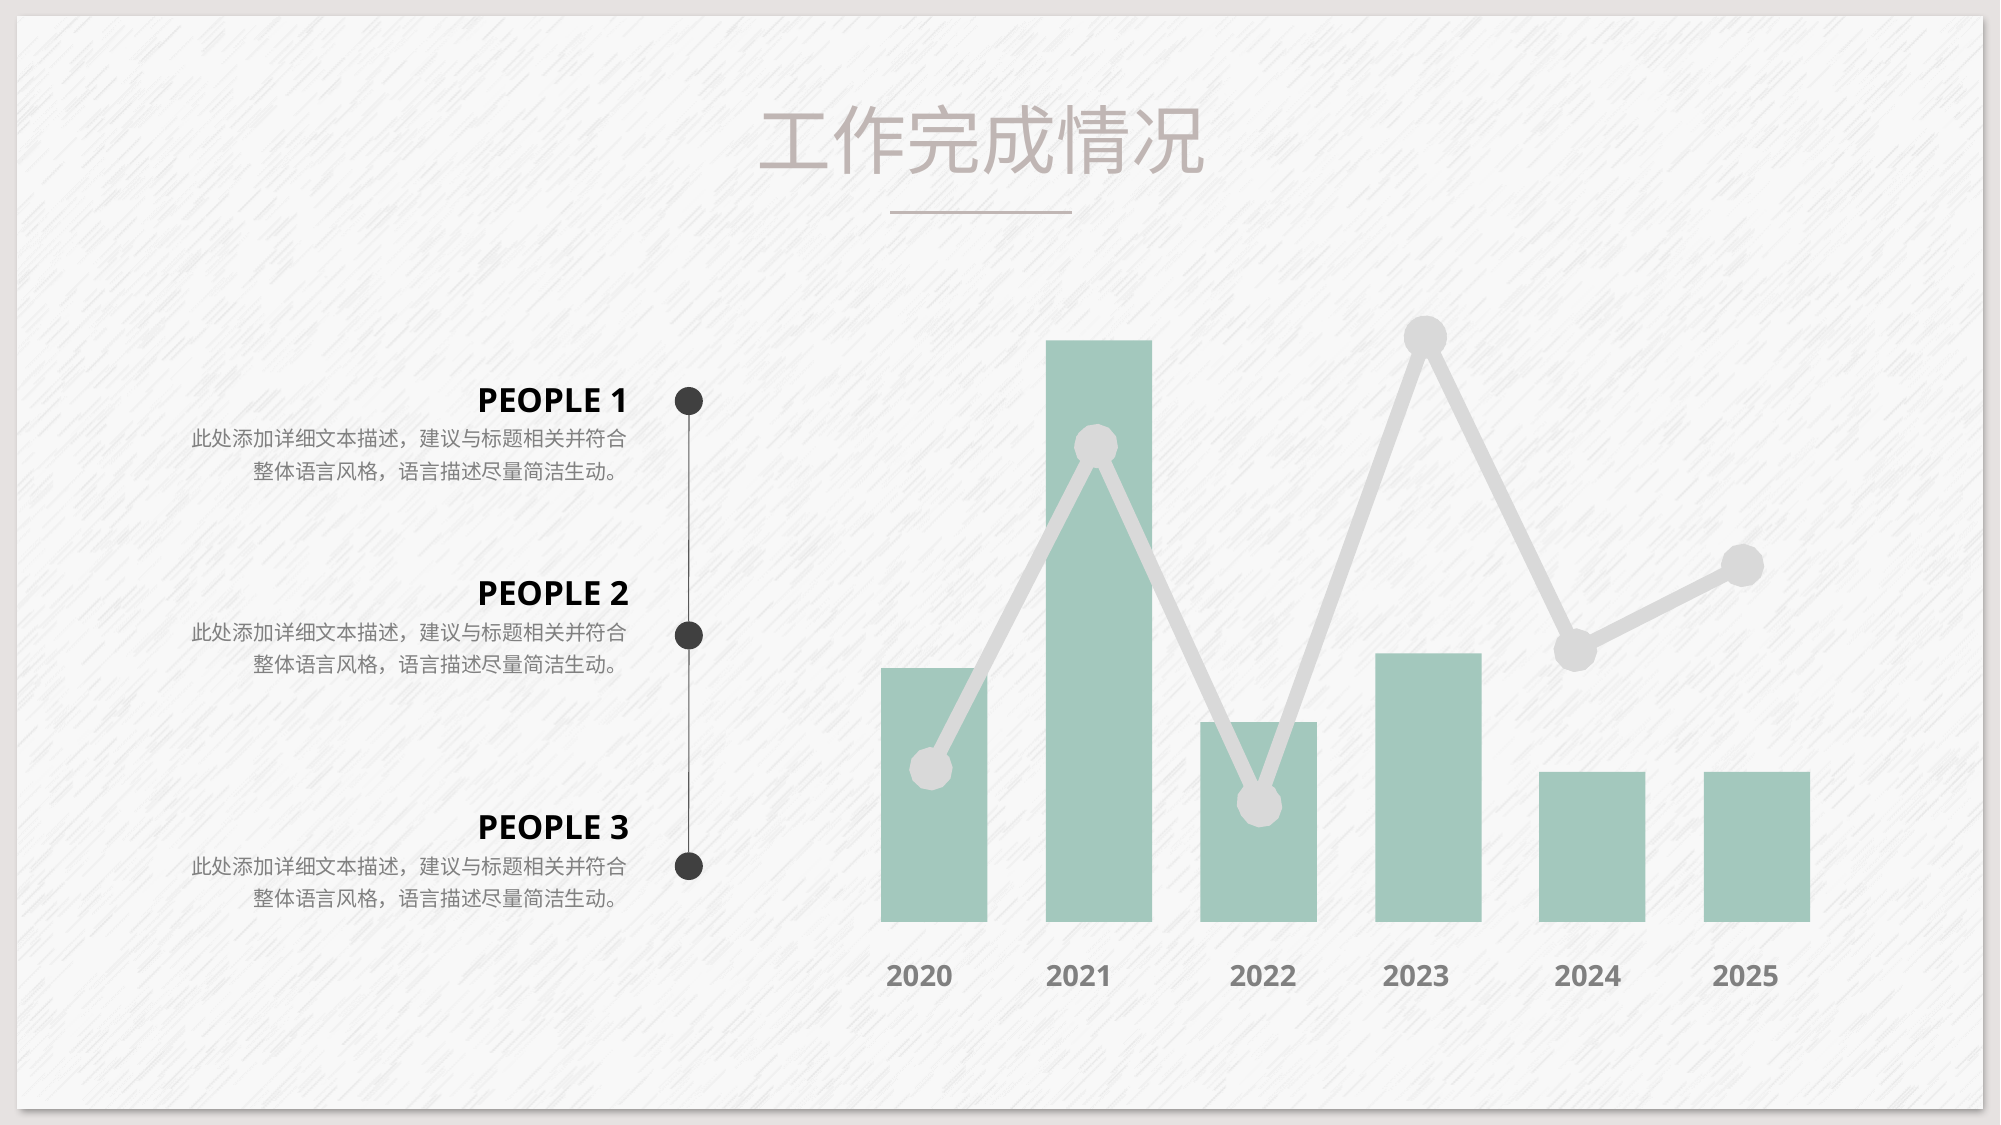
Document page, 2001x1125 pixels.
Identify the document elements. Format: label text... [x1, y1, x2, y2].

text_box 此处添加详细文本描述，建议与标题相关并符合整体语言风格，语言描述尽量简洁生动。 [166, 411, 642, 491]
text_box [1539, 771, 1646, 914]
text_box 2021 [1031, 914, 1165, 1000]
text_box 2025 [1697, 914, 1831, 1000]
text_box [1200, 803, 1317, 922]
text_box [1375, 653, 1482, 914]
text_box 此处添加详细文本描述，建议与标题相关并符合整体语言风格，语言描述尽量简洁生动。 [166, 838, 642, 919]
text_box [1575, 565, 1743, 651]
text_box PEOPLE 3 [437, 798, 644, 854]
text_box PEOPLE 2 [439, 564, 644, 620]
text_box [1425, 337, 1576, 651]
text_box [674, 387, 703, 881]
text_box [1096, 445, 1261, 806]
text_box [1045, 769, 1153, 914]
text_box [930, 446, 1096, 769]
text_box 2022 [1214, 914, 1337, 1000]
text_box [881, 668, 988, 914]
text_box 2023 [1367, 914, 1502, 1000]
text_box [1258, 337, 1426, 803]
text_box 此处添加详细文本描述，建议与标题相关并符合整体语言风格，语言描述尽量简洁生动。 [166, 604, 642, 685]
text_box PEOPLE 1 [449, 371, 644, 426]
text_box [1045, 340, 1153, 446]
text_box 2020 [871, 914, 1005, 1000]
text_box 2024 [1539, 914, 1673, 1000]
text_box [1703, 771, 1811, 914]
text_box 工作完成情况 [674, 85, 1288, 192]
